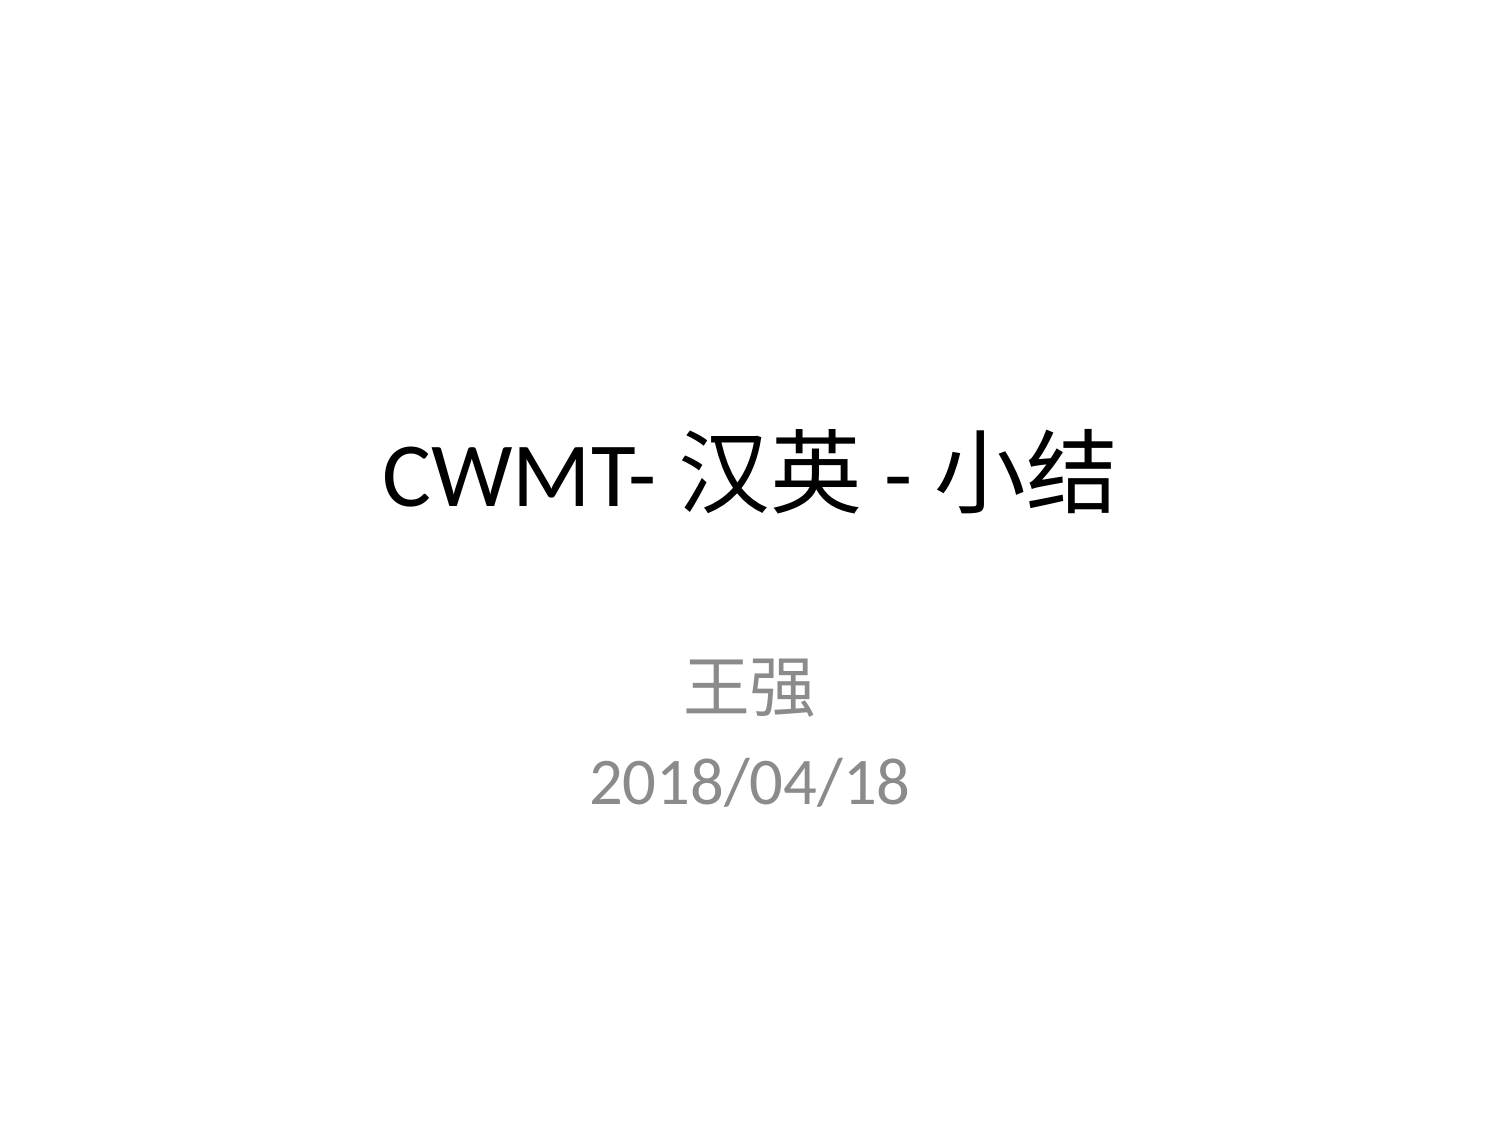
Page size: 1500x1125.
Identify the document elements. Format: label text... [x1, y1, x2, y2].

subtitle 王强 2018/04/18 [225, 637, 1275, 925]
title CWMT-汉英-小结 [112, 349, 1388, 591]
